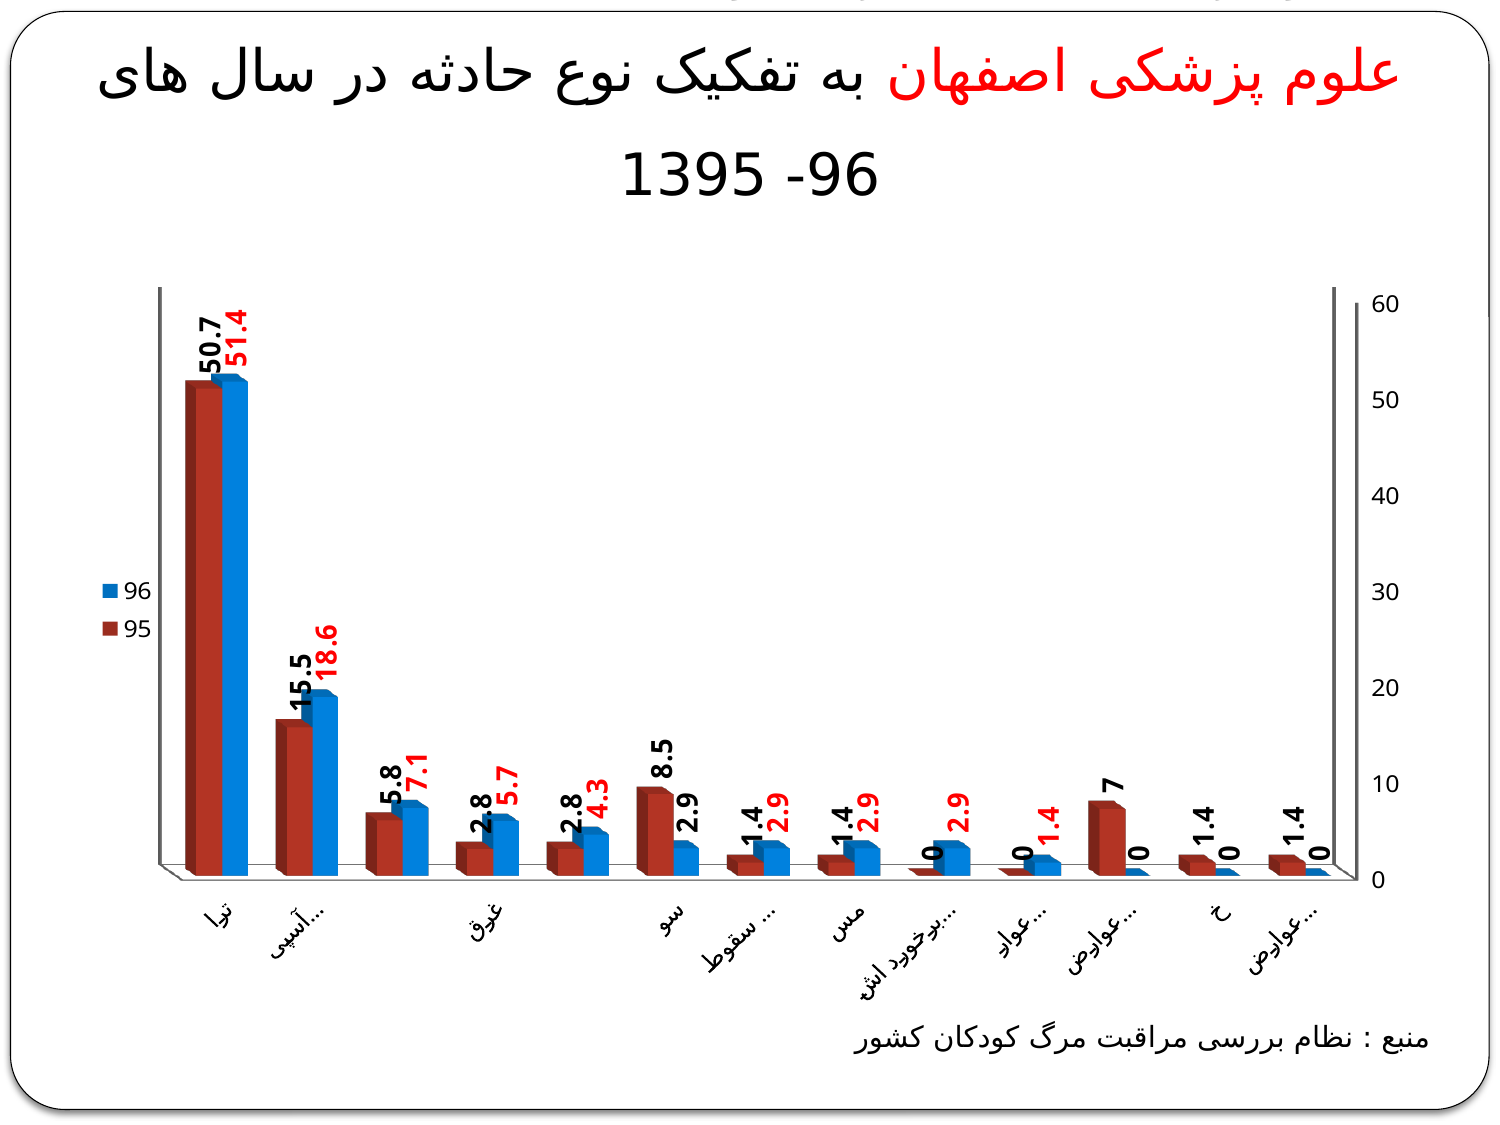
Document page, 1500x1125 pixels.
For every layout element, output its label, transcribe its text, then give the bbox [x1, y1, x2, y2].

chart [81, 262, 1426, 1006]
text_box منبع : نظام بررسی مراقبت مرگ کودکان کشور [832, 1011, 1454, 1061]
title نمودار 4- مقایسه مرگ کودکان 59-1 ماهه دانشگاه علوم پزشکی اصفهان به تفکیک نوع حادثه در سال های 96- 1395 [75, 0, 1425, 223]
